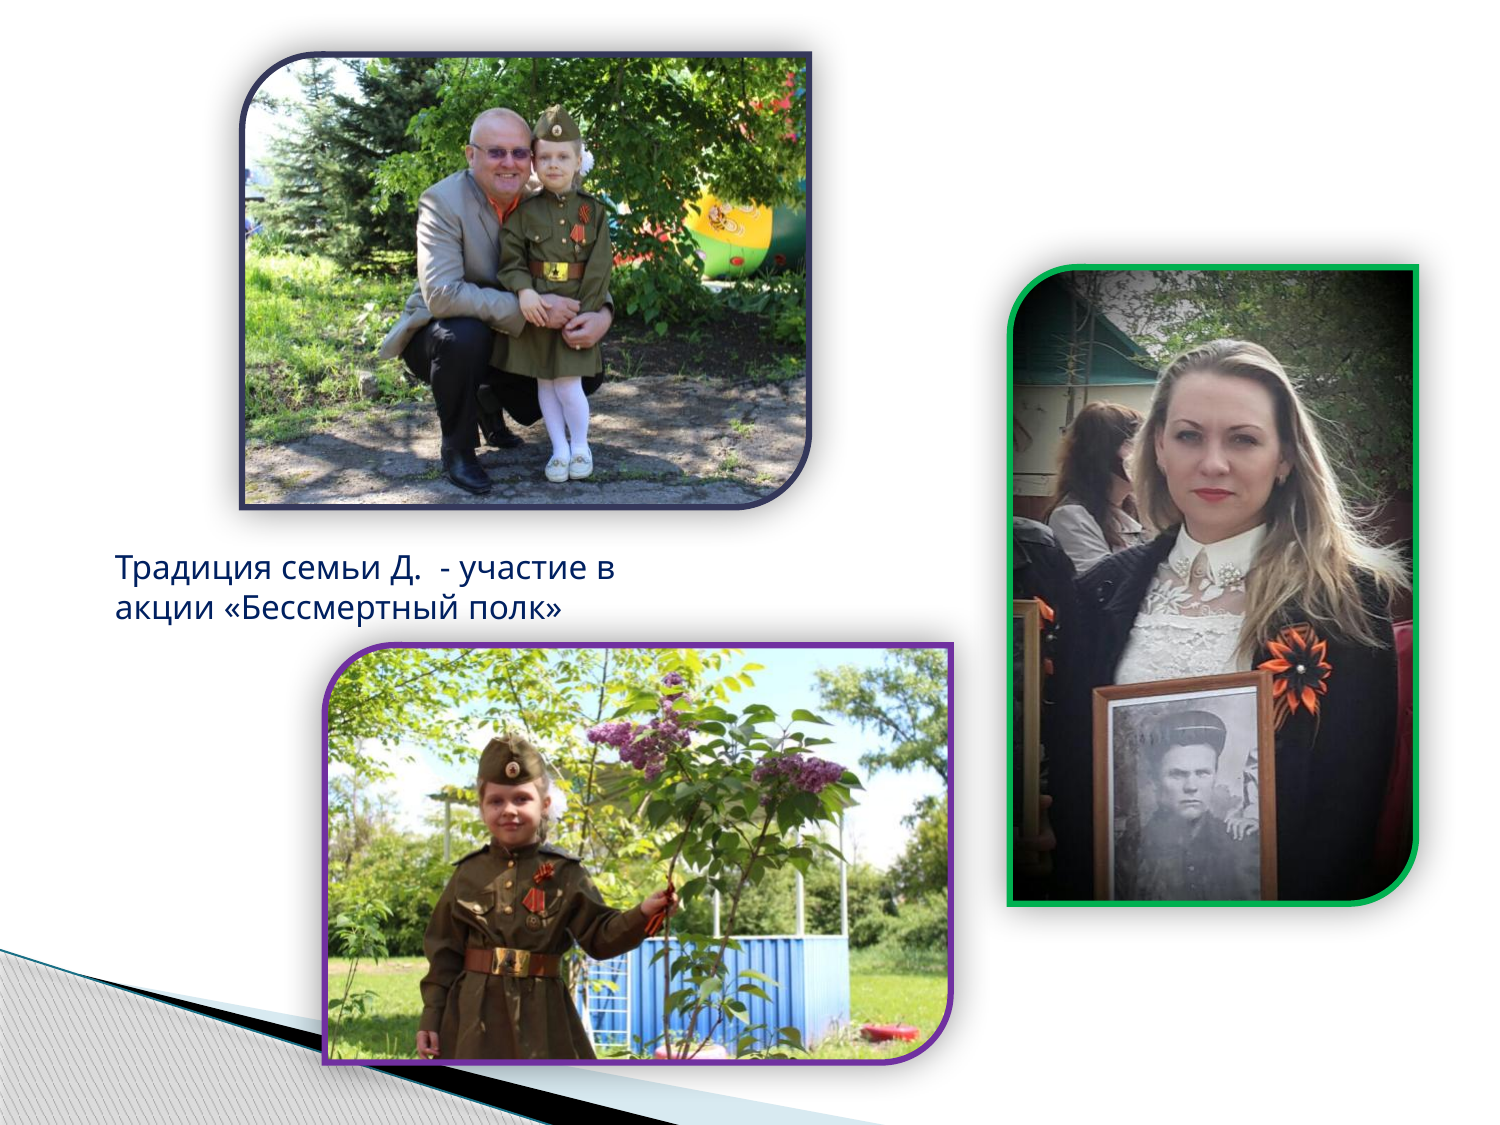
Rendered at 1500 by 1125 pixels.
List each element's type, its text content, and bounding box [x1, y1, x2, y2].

text_box Традиция семьи Д. - участие в акции «Бессмертный полк» [100, 538, 951, 634]
picture [324, 644, 951, 1063]
picture [241, 54, 810, 508]
picture [1009, 266, 1417, 904]
